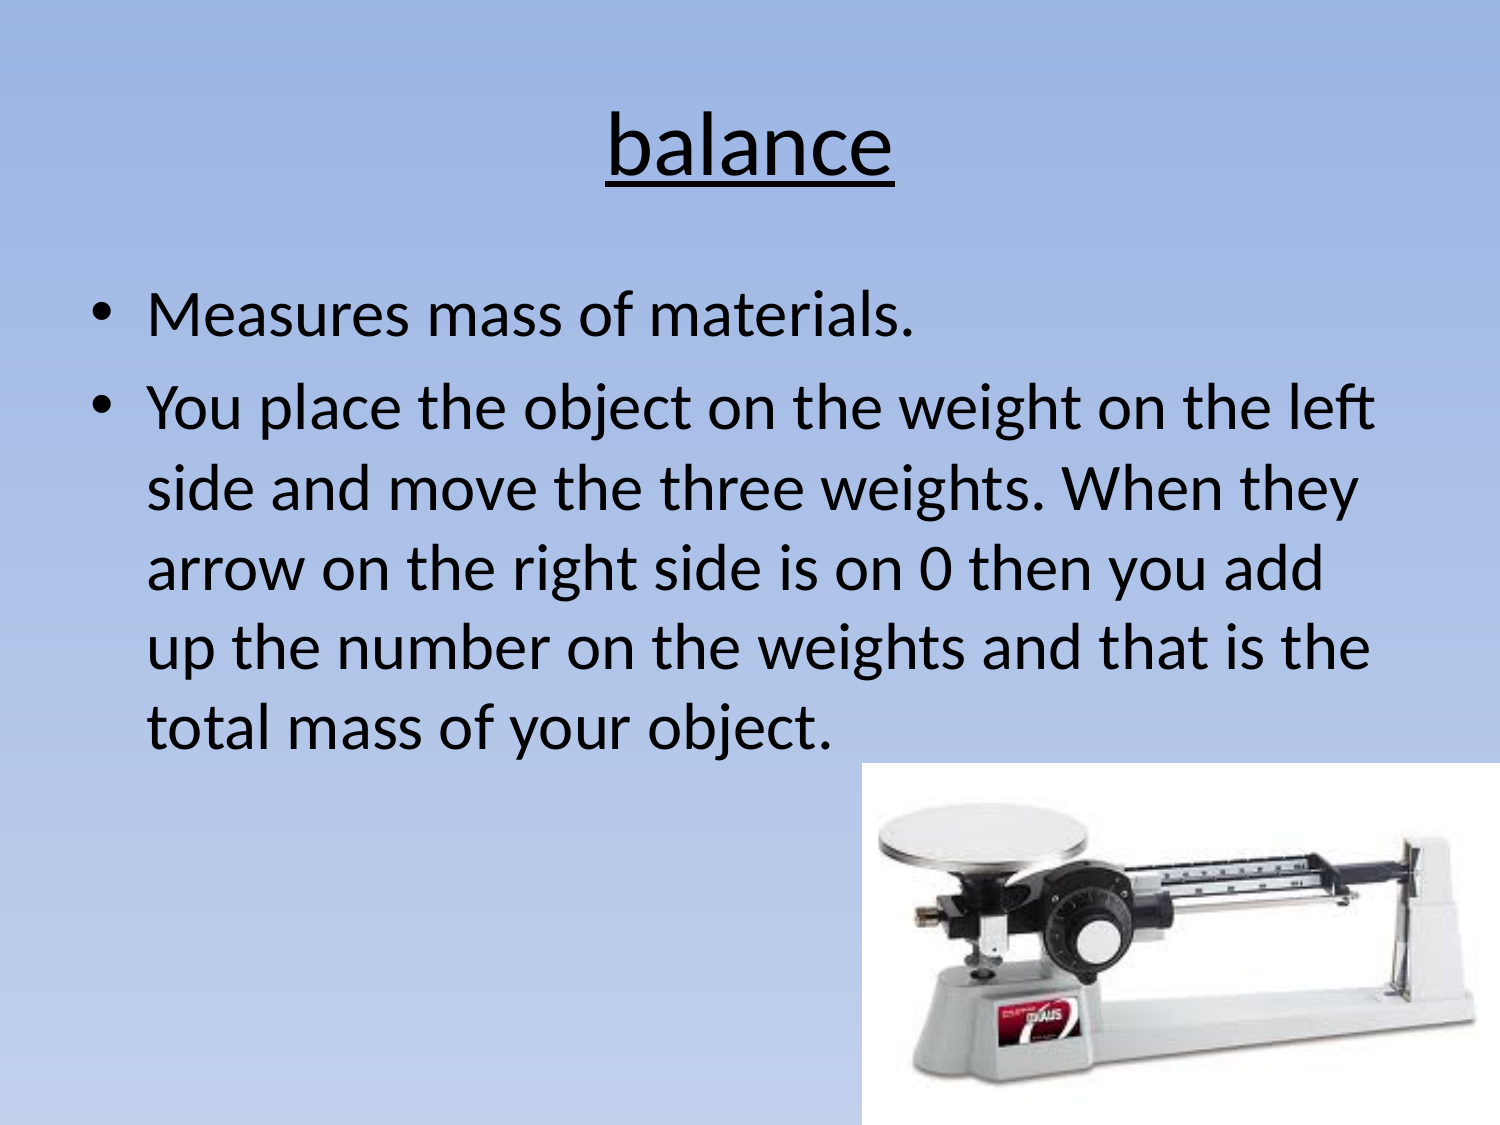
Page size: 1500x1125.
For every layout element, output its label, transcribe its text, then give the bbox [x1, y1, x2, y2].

picture [861, 763, 1500, 1125]
title balance [75, 45, 1425, 233]
list Measures mass of materials. You place the object on the weight on the left side and move the three weights. When they arrow on the right side is on 0 then you add up the number on the weights and that is the total mass of your object. [75, 262, 1425, 1005]
